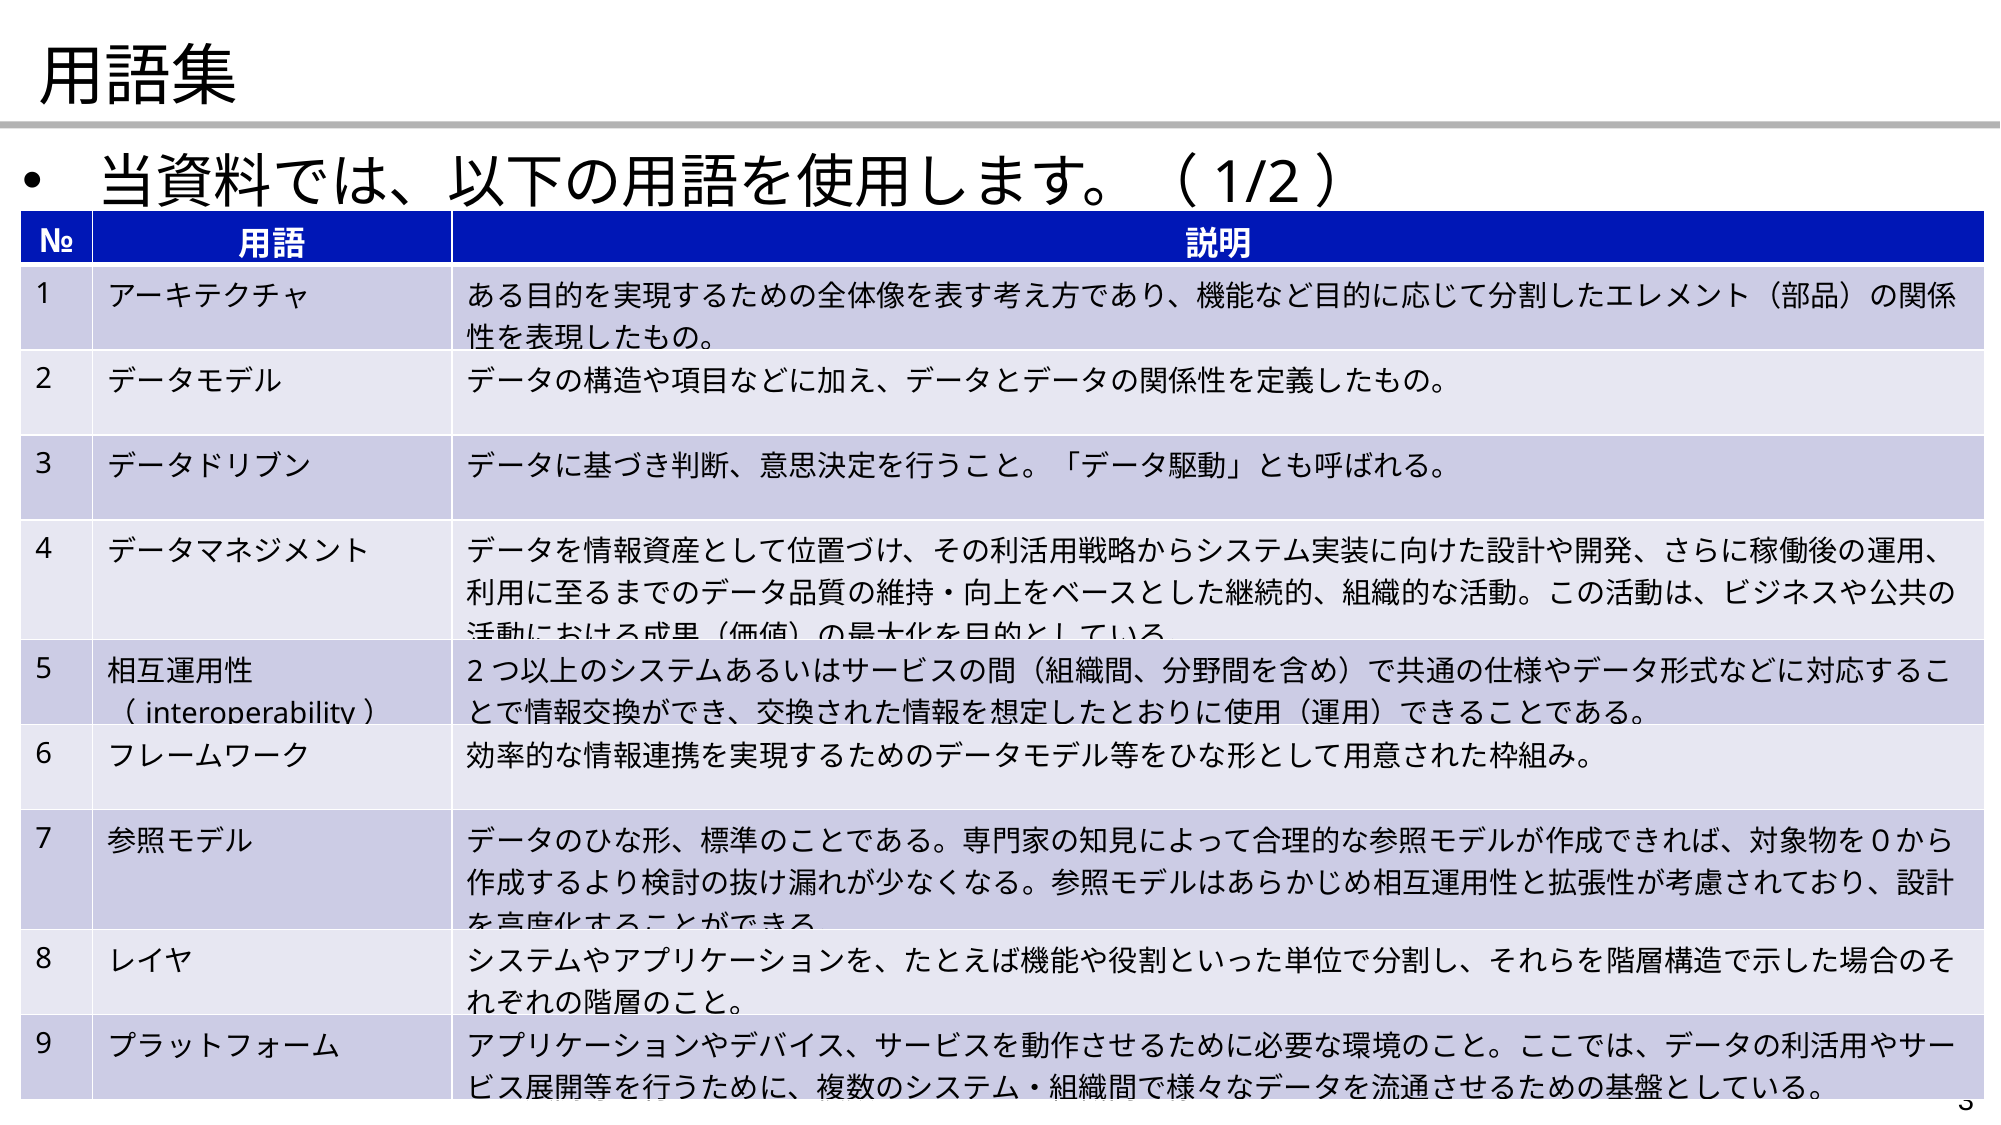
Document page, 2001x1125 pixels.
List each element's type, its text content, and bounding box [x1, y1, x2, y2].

table_cell 1 [21, 267, 92, 349]
table_cell 効率的な情報連携を実現するためのデータモデル等をひな形として用意された枠組み。 [453, 725, 1984, 809]
table_cell レイヤ [93, 930, 451, 1014]
table_header 用語 [93, 211, 451, 262]
table_cell 8 [21, 930, 92, 1014]
table_cell 2つ以上のシステムあるいはサービスの間（組織間、分野間を含め）で共通の仕様やデータ形式などに対応することで情報交換ができ、交換された情報を想定したとおりに使用（運用）できることである。 [453, 640, 1984, 724]
table_cell 4 [21, 521, 92, 639]
table_header 説明 [453, 211, 1984, 262]
table_cell 3 [21, 436, 92, 519]
table_cell ある目的を実現するための全体像を表す考え方であり、機能など目的に応じて分割したエレメント（部品）の関係性を表現したもの。 [453, 267, 1984, 349]
table_cell データの構造や項目などに加え、データとデータの関係性を定義したもの。 [453, 351, 1984, 434]
table_header № [21, 211, 92, 262]
table_cell 相互運用性 （interoperability） [93, 640, 451, 724]
table_cell データマネジメント [93, 521, 451, 639]
table_cell システムやアプリケーションを、たとえば機能や役割といった単位で分割し、それらを階層構造で示した場合のそれぞれの階層のこと。 [453, 930, 1984, 1014]
slide_number 3 [1881, 1073, 1989, 1124]
text_box 当資料では、以下の用語を使用します。（1/2） [7, 137, 1993, 222]
table_cell データを情報資産として位置づけ、その利活用戦略からシステム実装に向けた設計や開発、さらに稼働後の運用、利用に至るまでのデータ品質の維持・向上をベースとした継続的、組織的な活動。この活動は、ビジネスや公共の活動における成果（価値）の最大化を目的としている。 [453, 521, 1984, 639]
table_cell 9 [21, 1015, 92, 1099]
table_cell 5 [21, 640, 92, 724]
table_cell アーキテクチャ [93, 267, 451, 349]
text_box 用語集 [23, 34, 1910, 121]
table_cell 6 [21, 725, 92, 809]
table_cell データに基づき判断、意思決定を行うこと。「データ駆動」とも呼ばれる。 [453, 436, 1984, 519]
table_cell 7 [21, 810, 92, 929]
table_cell データのひな形、標準のことである。専門家の知見によって合理的な参照モデルが作成できれば、対象物を０から作成するより検討の抜け漏れが少なくなる。参照モデルはあらかじめ相互運用性と拡張性が考慮されており、設計を高度化することができる。 [453, 810, 1984, 929]
table_cell 参照モデル [93, 810, 451, 929]
table_cell アプリケーションやデバイス、サービスを動作させるために必要な環境のこと。ここでは、データの利活用やサービス展開等を行うために、複数のシステム・組織間で様々なデータを流通させるための基盤としている。 [453, 1015, 1984, 1099]
table_cell プラットフォーム [93, 1015, 451, 1099]
table_cell データモデル [93, 351, 451, 434]
table_cell フレームワーク [93, 725, 451, 809]
table_cell 2 [21, 351, 92, 434]
table_cell データドリブン [93, 436, 451, 519]
